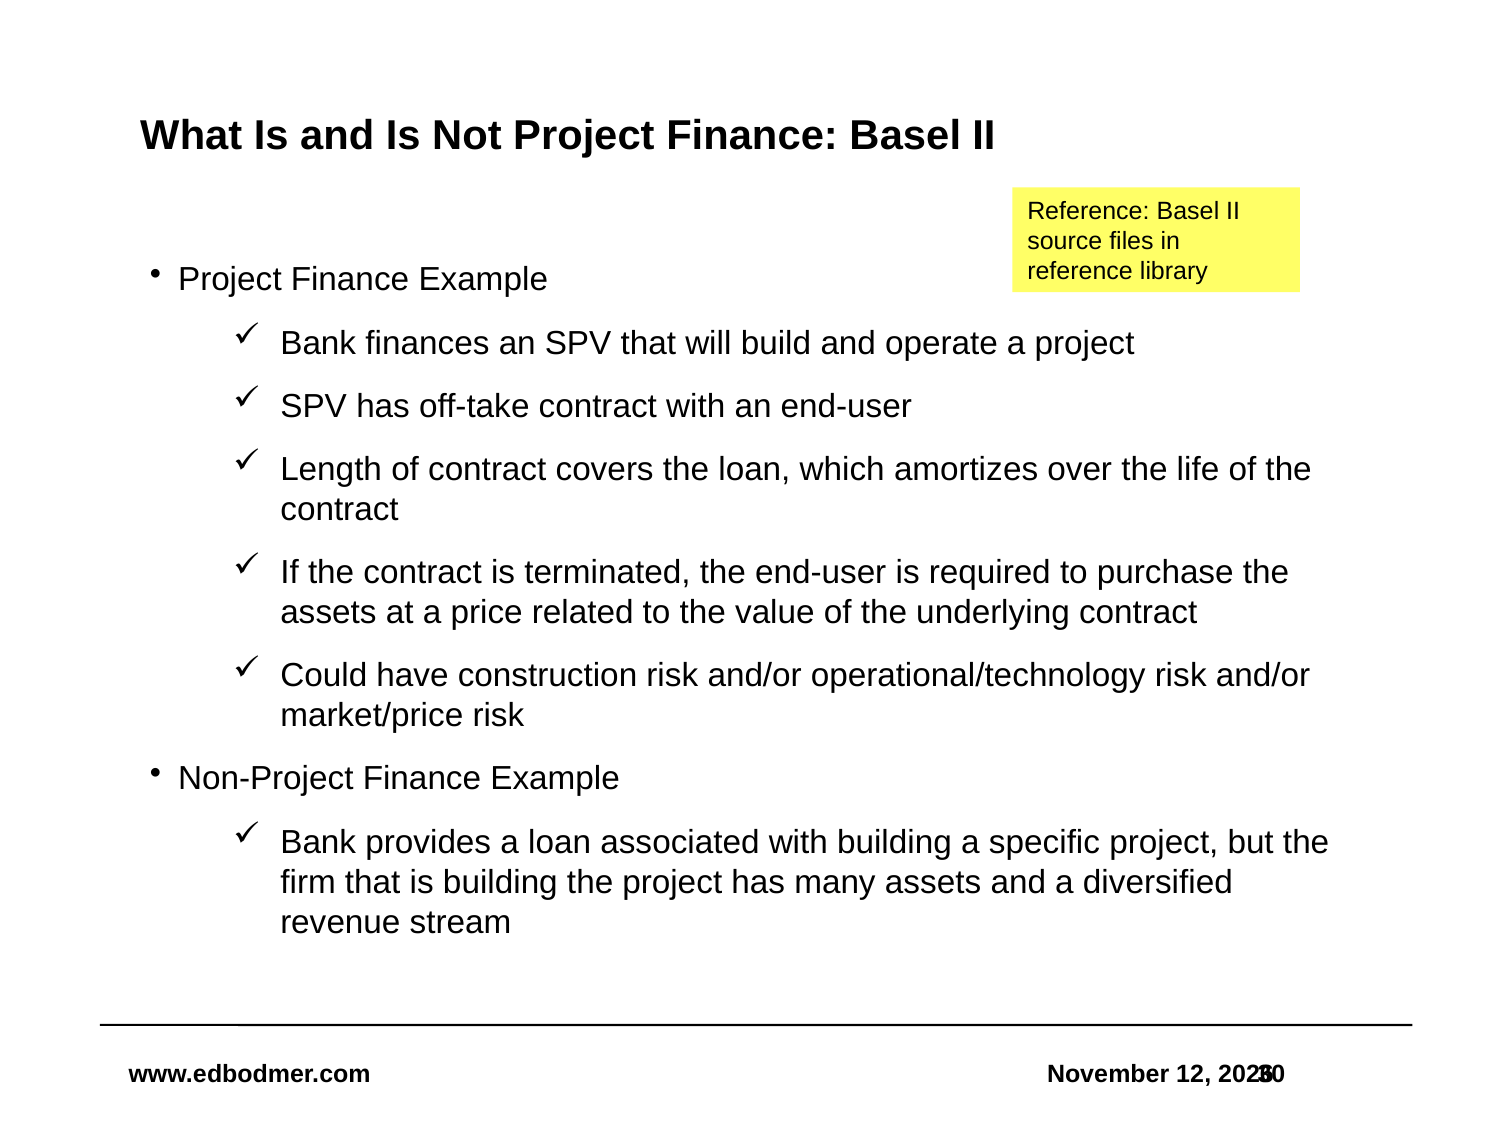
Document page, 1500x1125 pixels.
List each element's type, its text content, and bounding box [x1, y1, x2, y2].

title What Is and Is Not Project Finance: Basel II [124, 99, 1288, 226]
text_box Reference: Basel II source files in reference library [1012, 187, 1300, 293]
list Project Finance Example Bank finances an SPV that will build and operate a project SPV has off-take contract with an end-user Length of contract covers the loan, which amortizes over the life of the contract If the contract is terminated, the end-user is required to purchase the assets at a price related to the value of the underlying contract Could have construction risk and/or operational/technology risk and/or market/price risk Non-Project Finance Example Bank provides a loan associated with building a specific project, but the firm that is building the project has many assets and a diversified revenue stream [124, 249, 1376, 1001]
